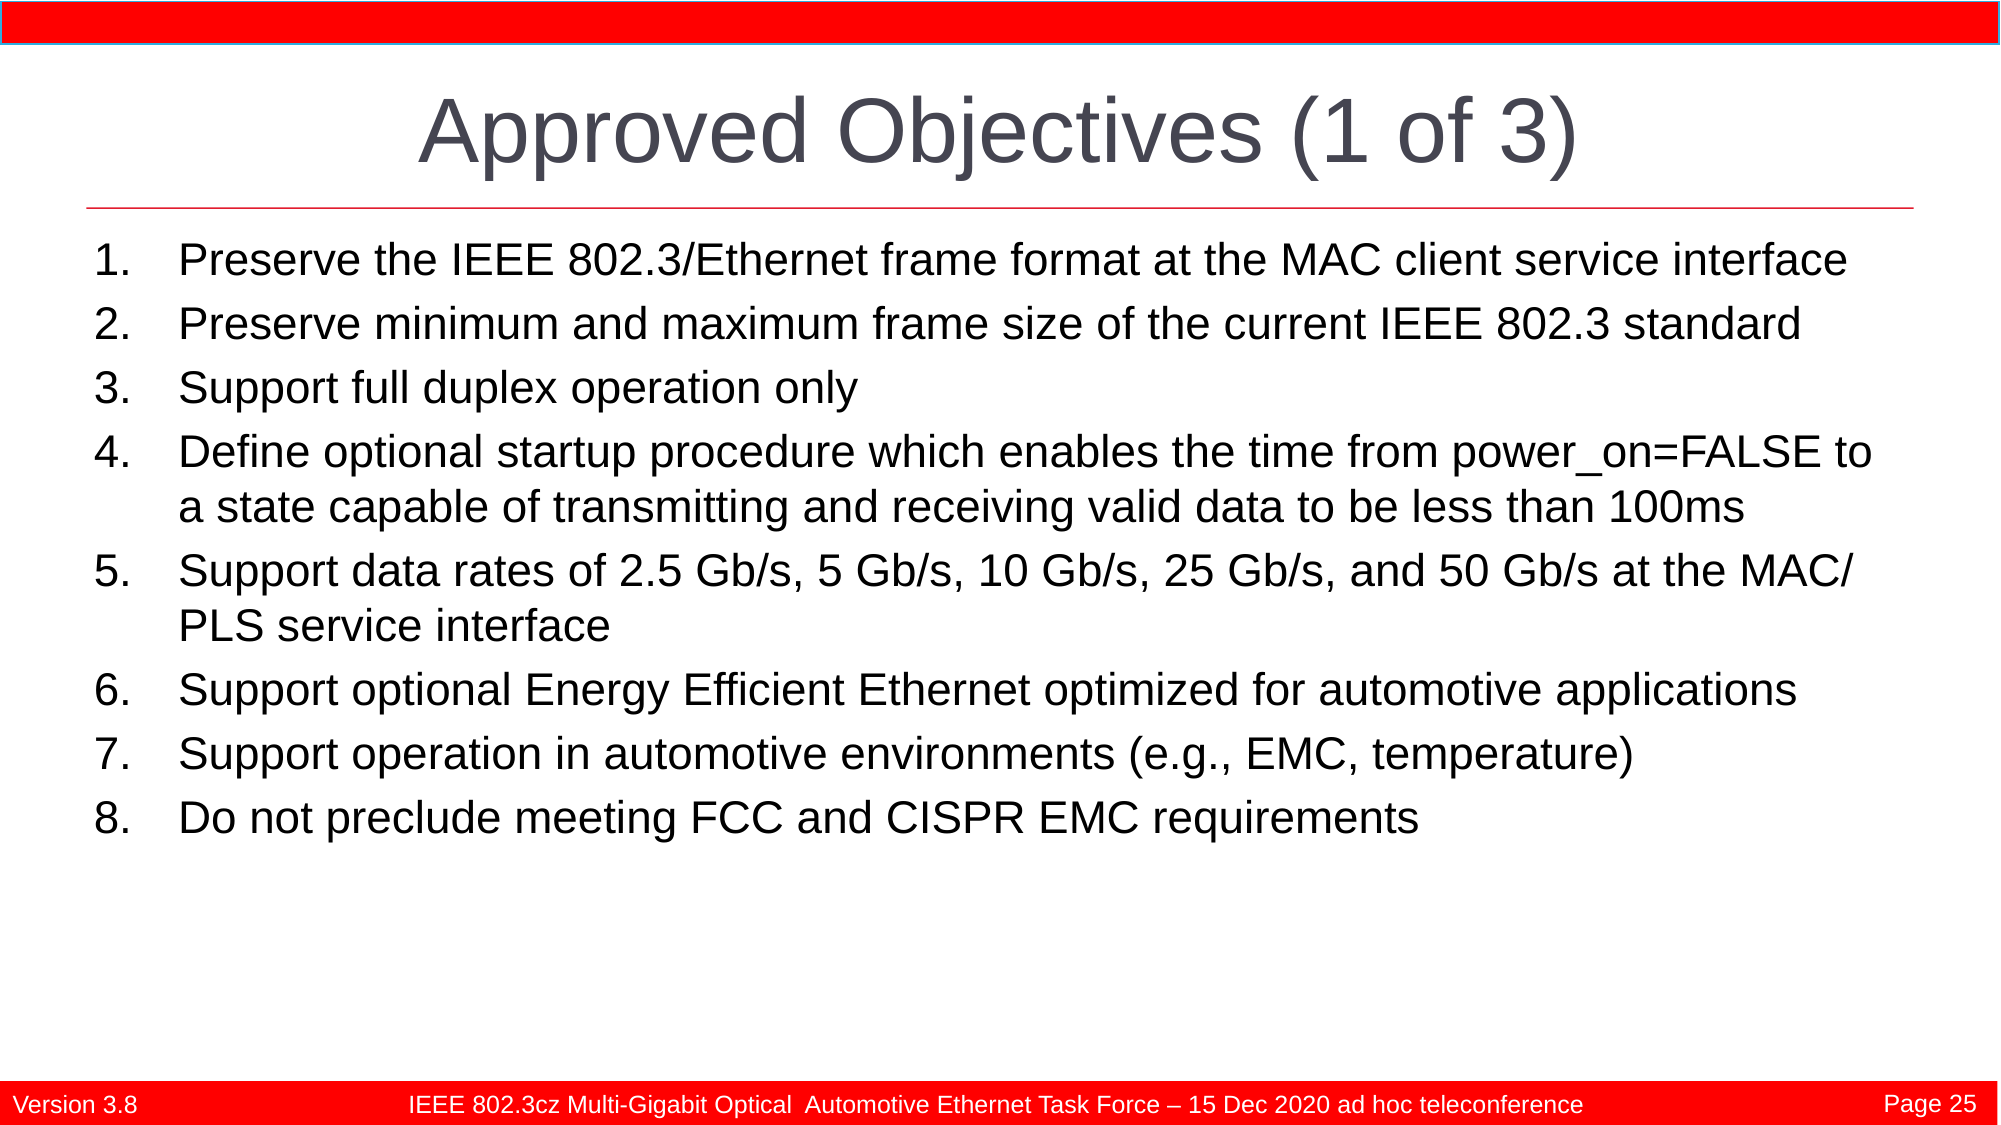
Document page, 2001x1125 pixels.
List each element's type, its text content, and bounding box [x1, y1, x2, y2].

list Preserve the IEEE 802.3/Ethernet frame format at the MAC client service interface Preserve minimum and maximum frame size of the current IEEE 802.3 standard Support full duplex operation only Define optional startup procedure which enables the time from power_on=FALSE to a state capable of transmitting and receiving valid data to be less than 100ms Support data rates of 2.5 Gb/s, 5 Gb/s, 10 Gb/s, 25 Gb/s, and 50 Gb/s at the MAC/ PLS service interface Support optional Energy Efficient Ethernet optimized for automotive applications Support operation in automotive environments (e.g., EMC, temperature) Do not preclude meeting FCC and CISPR EMC requirements [78, 221, 1901, 1059]
title Approved Objectives (1 of 3) [99, 66, 1901, 197]
